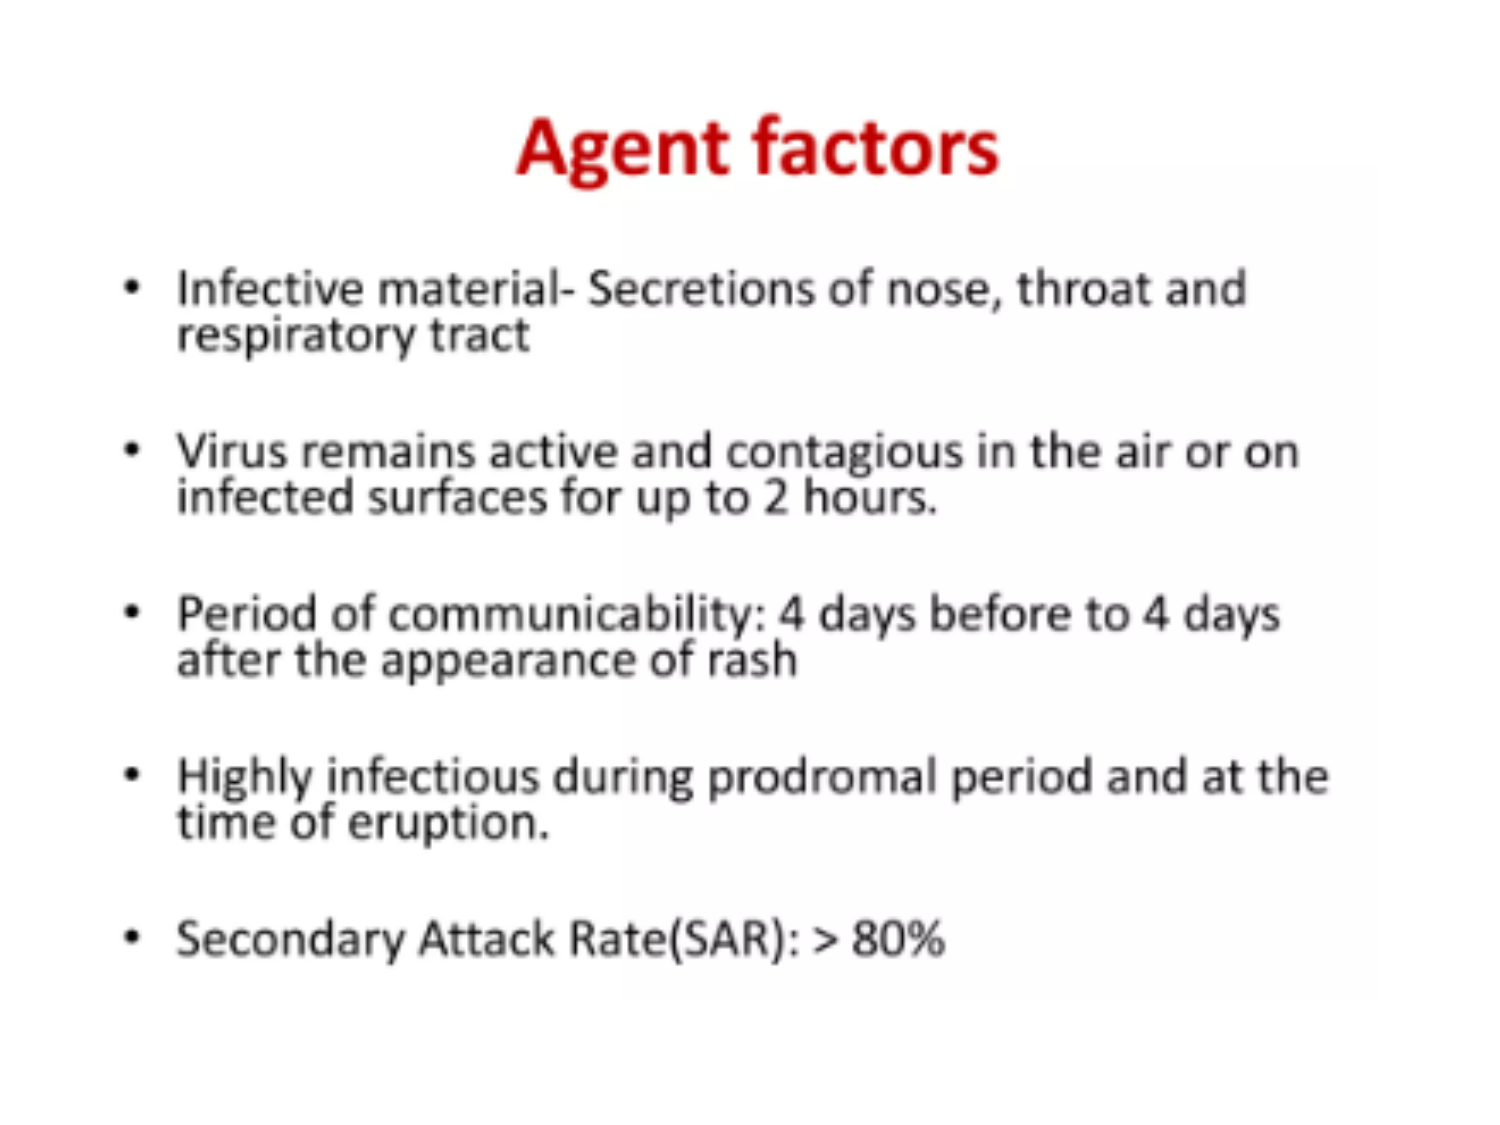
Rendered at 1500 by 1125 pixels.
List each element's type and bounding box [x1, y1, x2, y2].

picture [80, 87, 1379, 1001]
